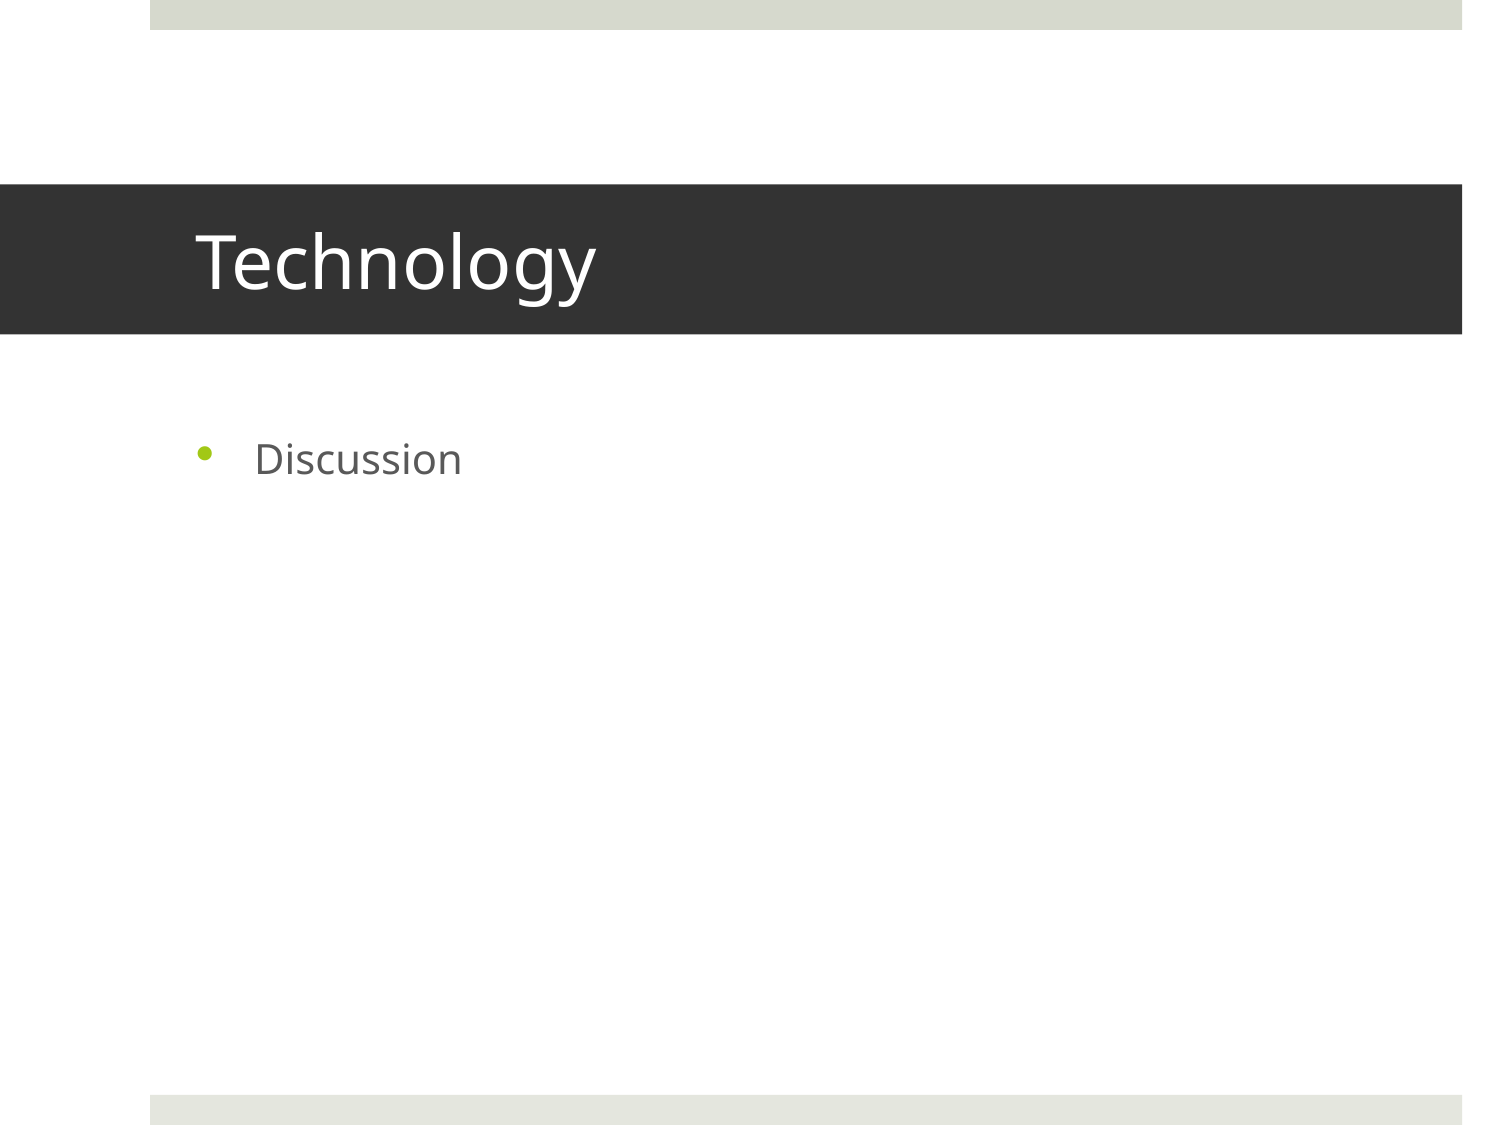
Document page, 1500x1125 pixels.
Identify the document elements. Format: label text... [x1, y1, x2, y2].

list Discussion [182, 425, 1432, 1028]
title Technology [0, 184, 1463, 335]
